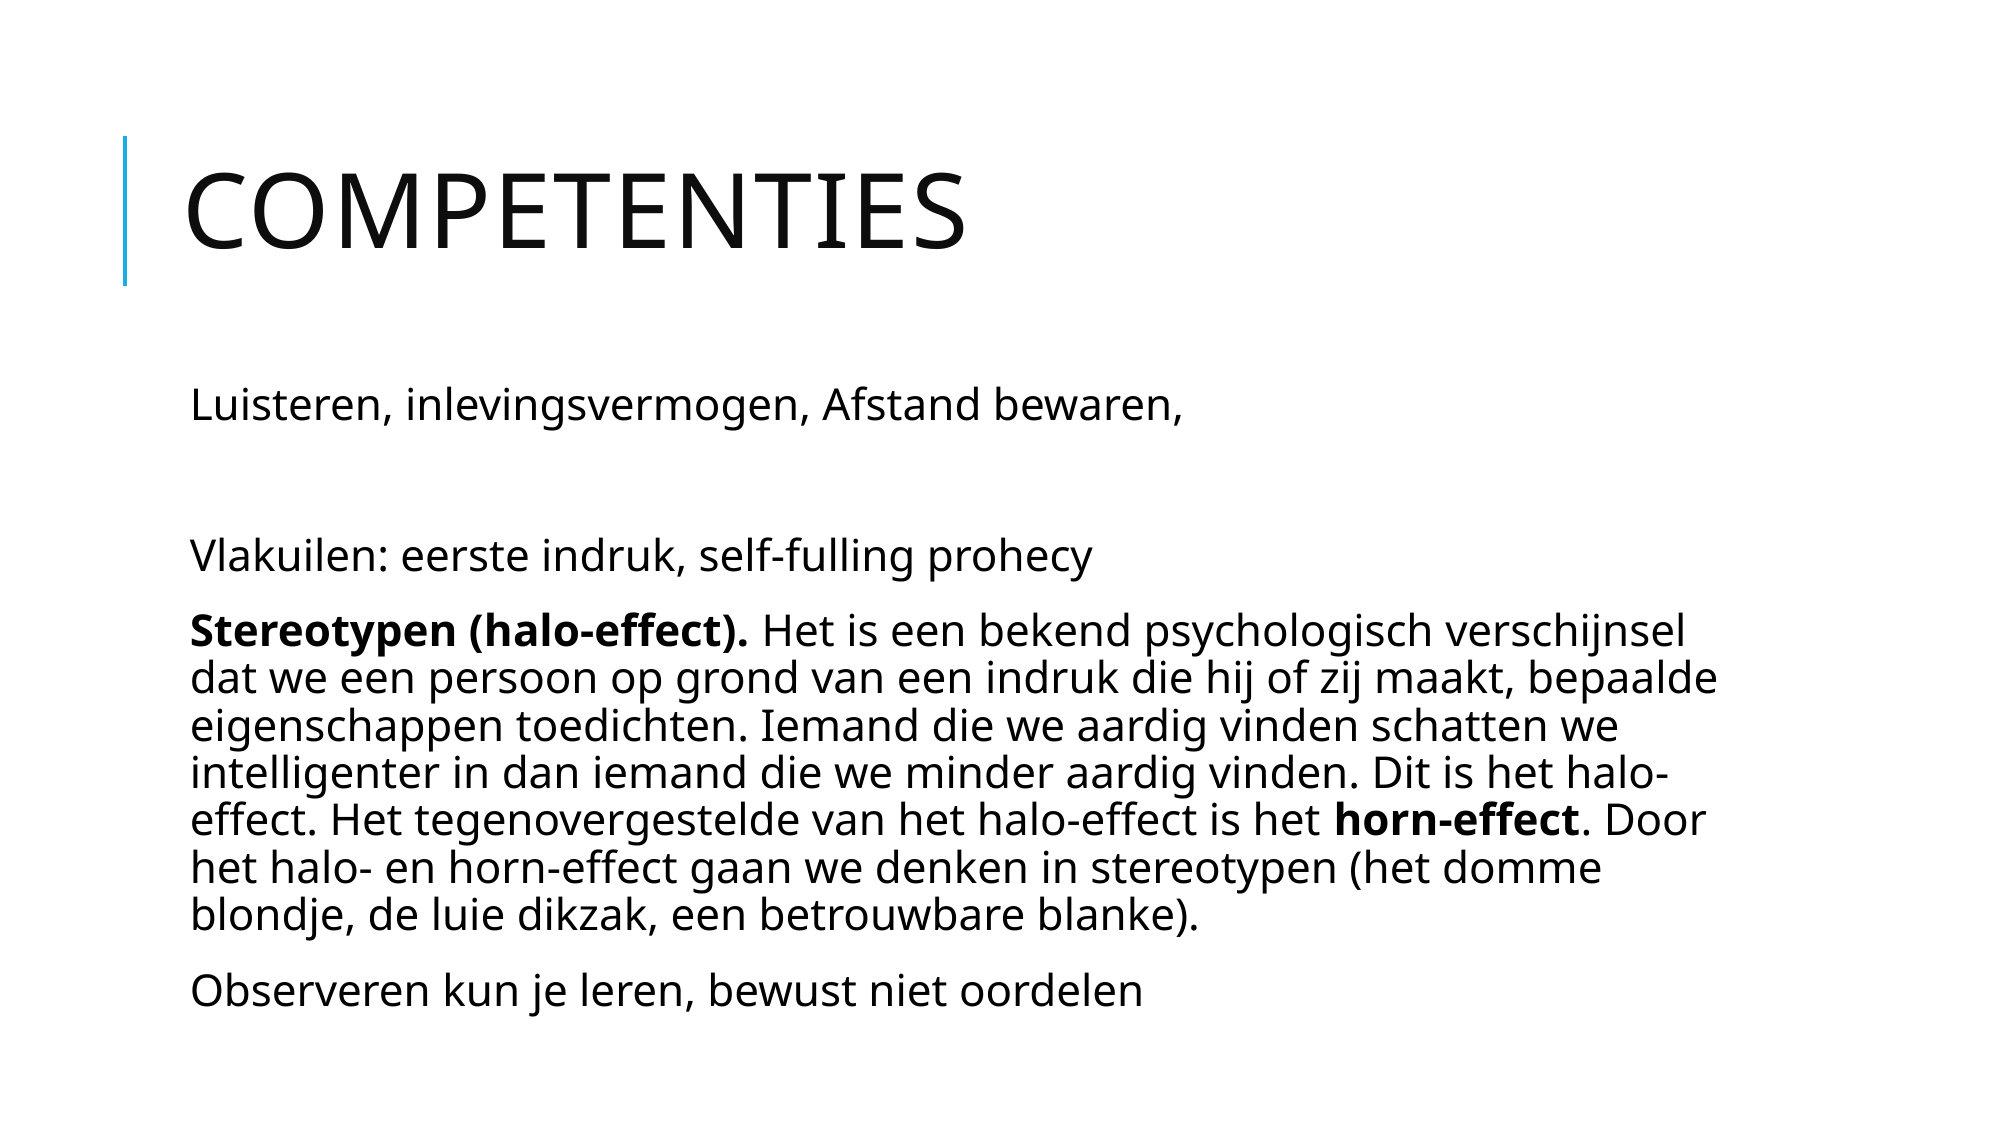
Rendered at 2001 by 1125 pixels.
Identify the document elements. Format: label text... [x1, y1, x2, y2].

title Competenties [168, 96, 1763, 342]
list Luisteren, inlevingsvermogen, Afstand bewaren, Vlakuilen: eerste indruk, self-fulling prohecy Stereotypen (halo-effect). Het is een bekend psychologisch verschijnsel dat we een persoon op grond van een indruk die hij of zij maakt, bepaalde eigenschappen toedichten. Iemand die we aardig vinden schatten we intelligenter in dan iemand die we minder aardig vinden. Dit is het halo-effect. Het tegenovergestelde van het halo-effect is het horn-effect. Door het halo- en horn-effect gaan we denken in stereotypen (het domme blondje, de luie dikzak, een betrouwbare blanke). Observeren kun je leren, bewust niet oordelen [168, 375, 1763, 1035]
